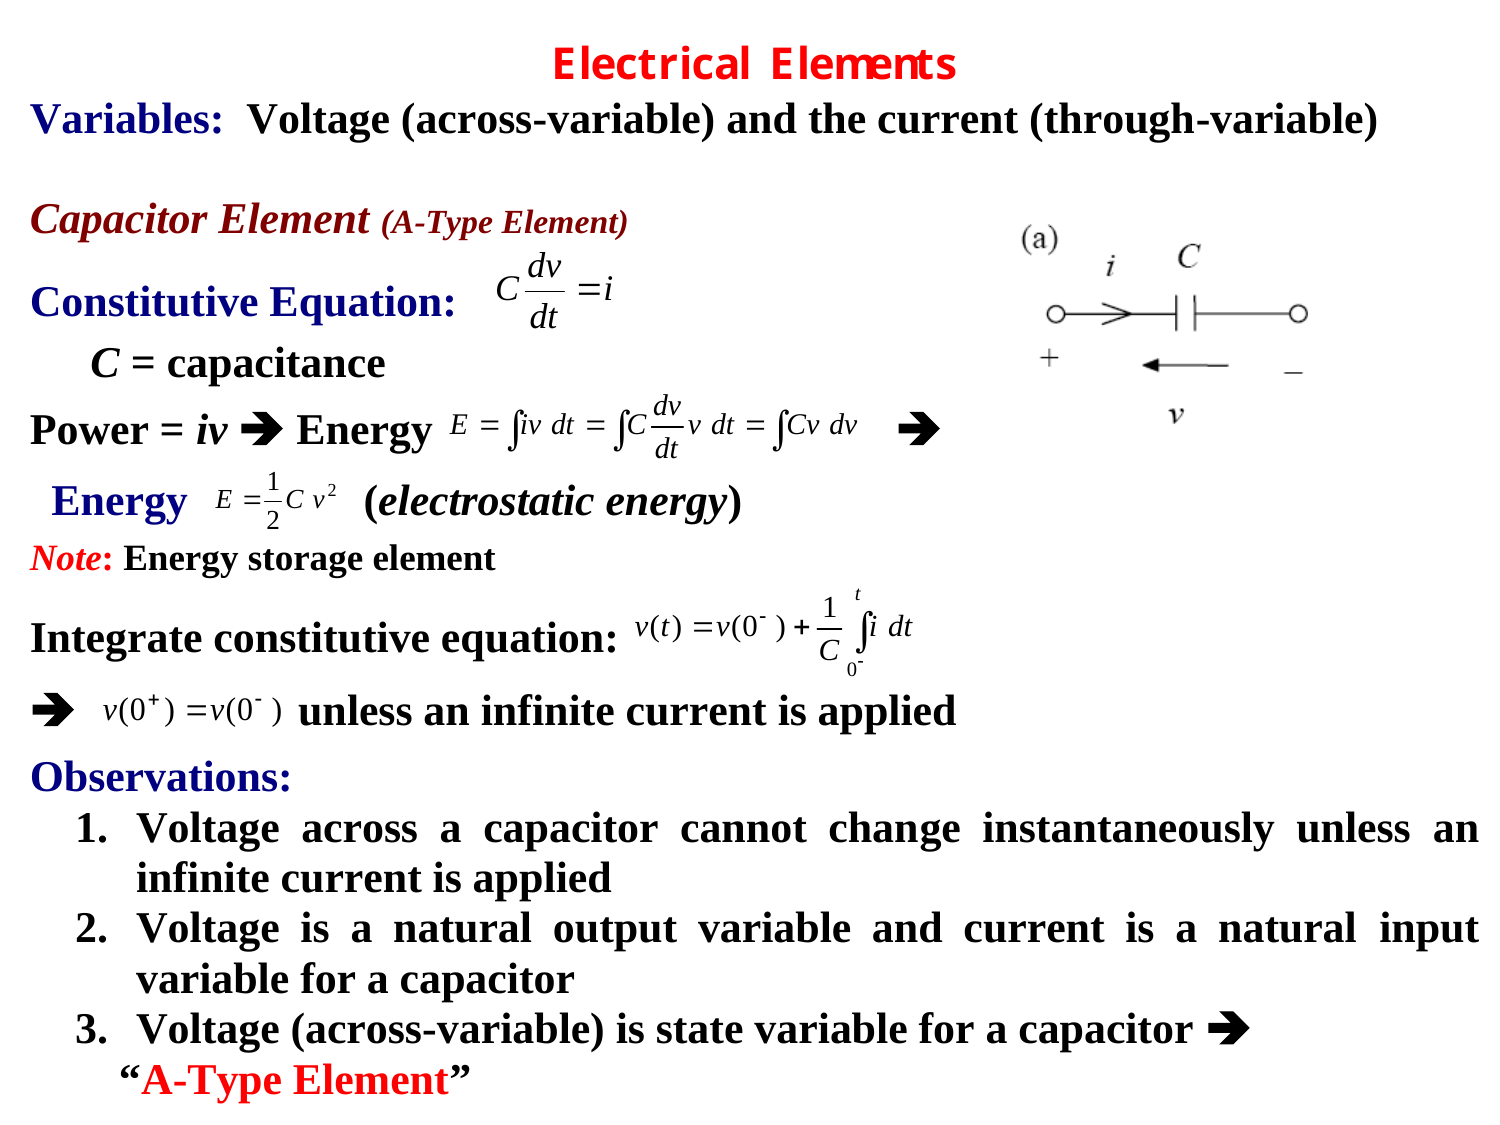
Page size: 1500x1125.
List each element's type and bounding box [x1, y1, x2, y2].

picture [1009, 219, 1330, 437]
text_box [29, 30, 1479, 1110]
